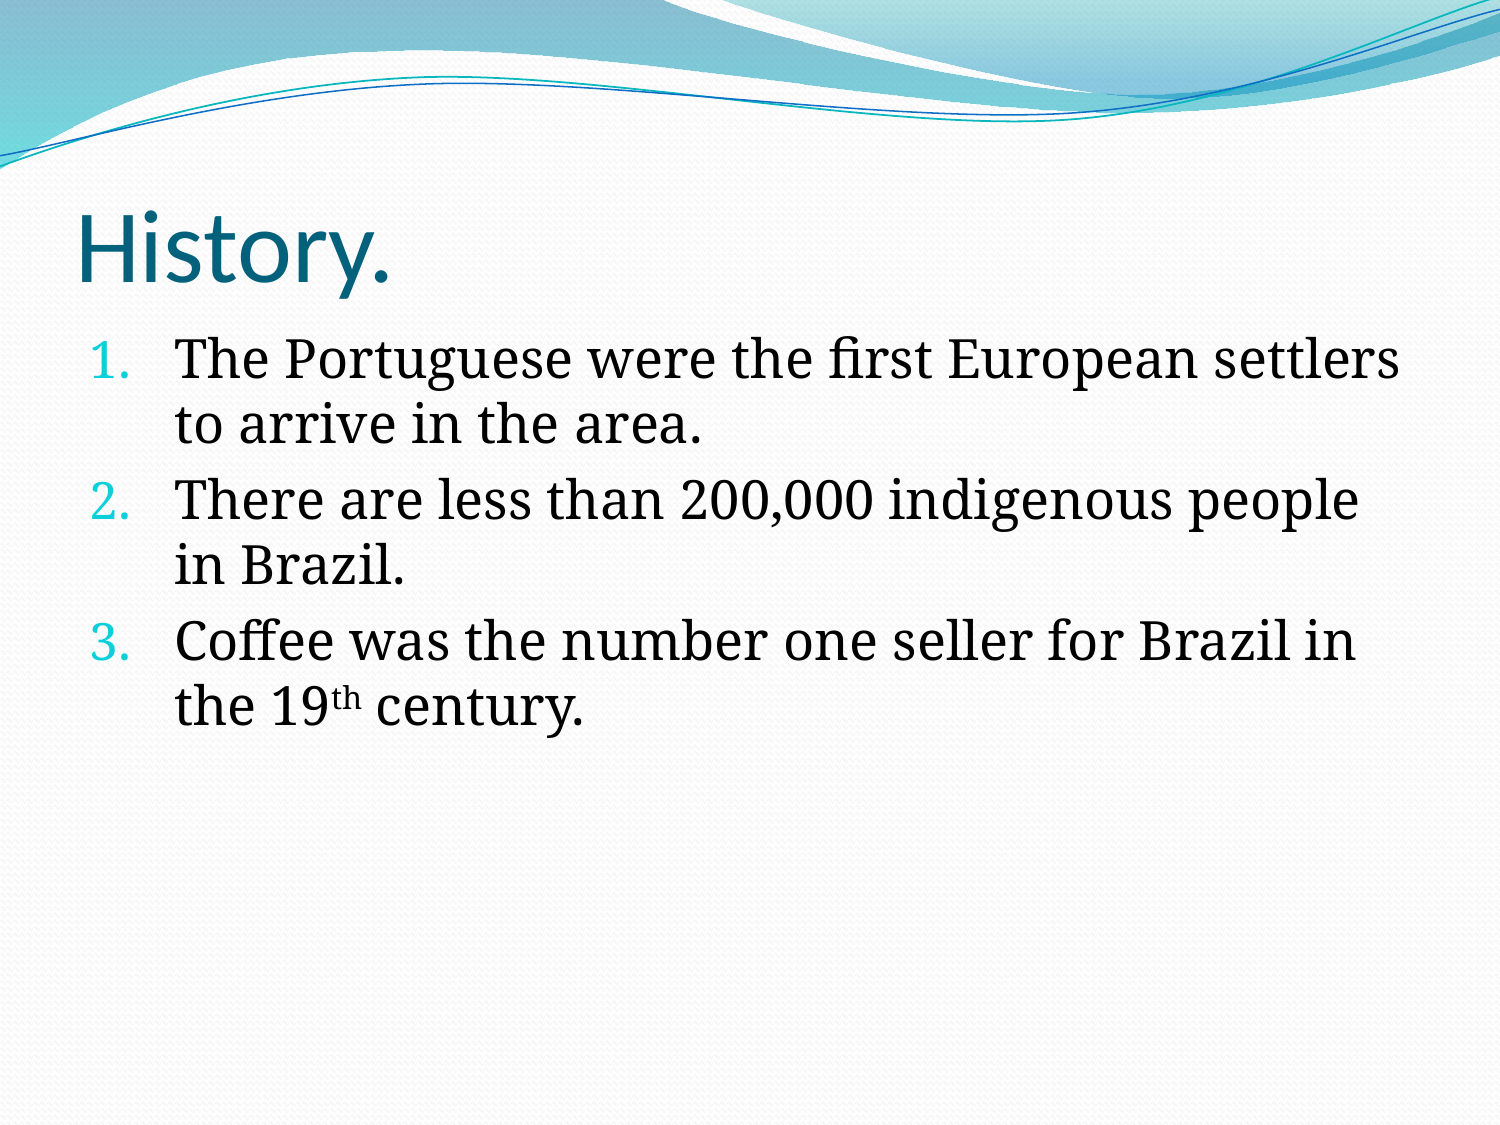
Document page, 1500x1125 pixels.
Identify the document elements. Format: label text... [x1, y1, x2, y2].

title History. [75, 115, 1425, 303]
list The Portuguese were the first European settlers to arrive in the area. There are less than 200,000 indigenous people in Brazil. Coffee was the number one seller for Brazil in the 19th century. [75, 317, 1425, 1038]
